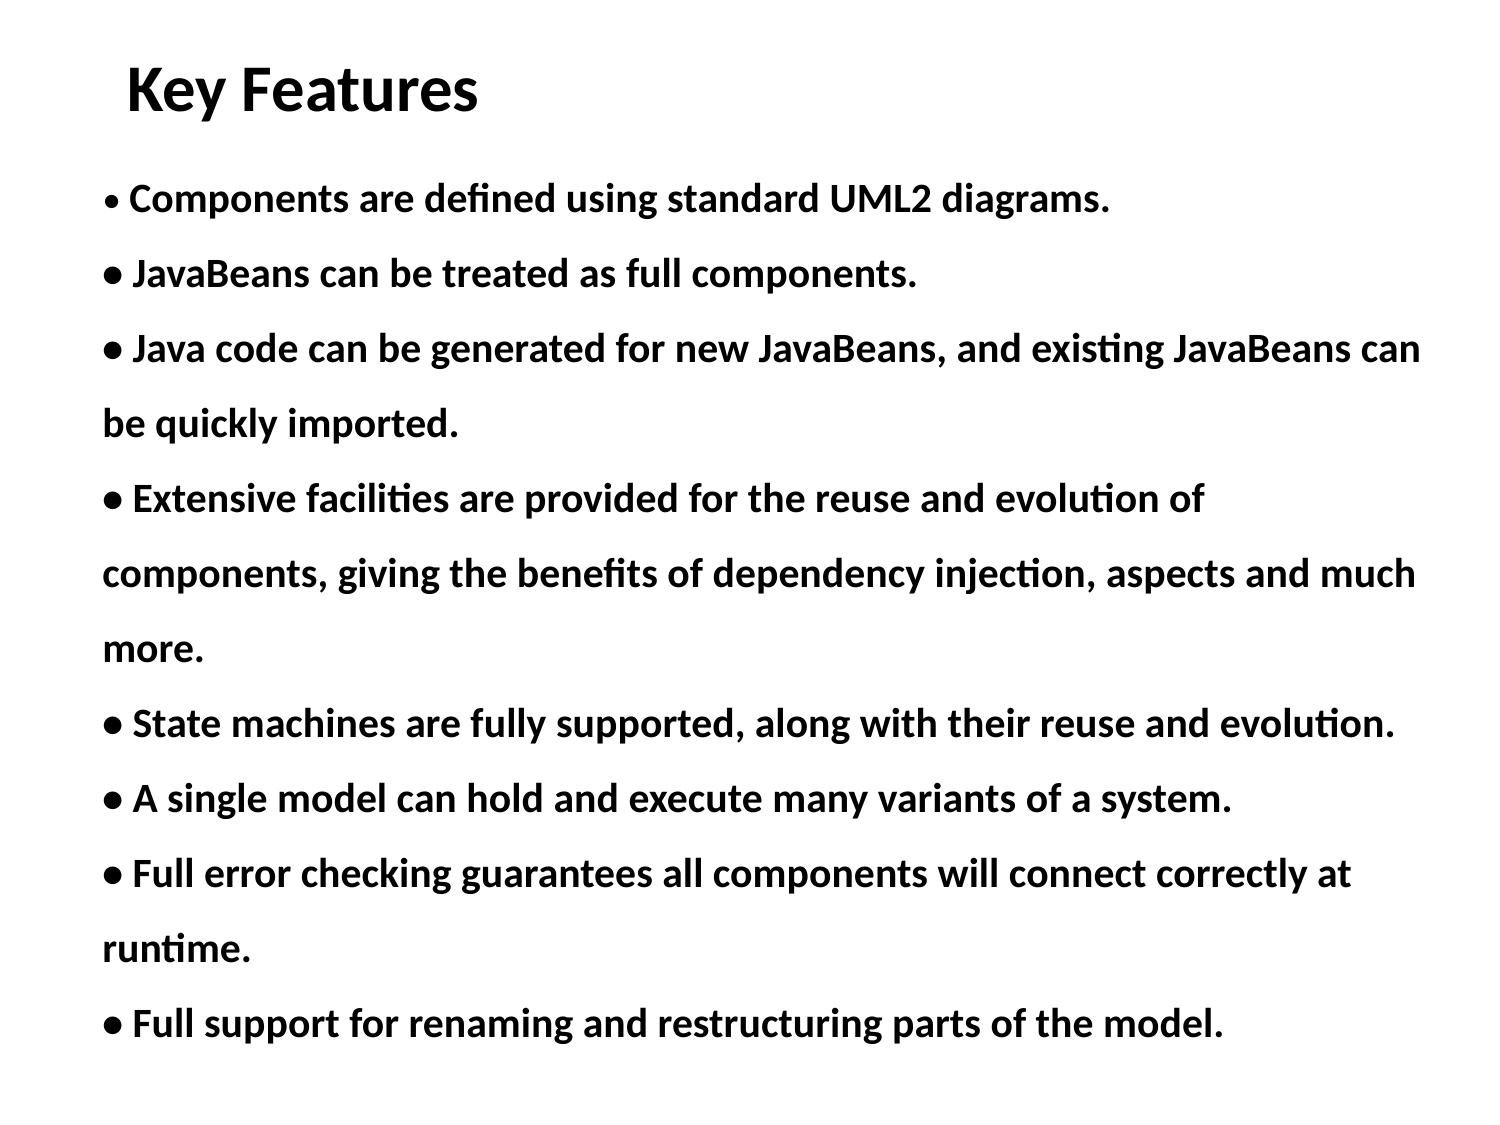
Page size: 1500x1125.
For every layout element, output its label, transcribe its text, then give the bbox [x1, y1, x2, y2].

text_box Key Features [112, 37, 513, 133]
text_box • Components are defined using standard UML2 diagrams. • JavaBeans can be treated as full components. • Java code can be generated for new JavaBeans, and existing JavaBeans can be quickly imported. • Extensive facilities are provided for the reuse and evolution of components, giving the benefits of dependency injection, aspects and much more. • State machines are fully supported, along with their reuse and evolution. • A single model can hold and execute many variants of a system. • Full error checking guarantees all components will connect correctly at runtime. • Full support for renaming and restructuring parts of the model. [87, 138, 1438, 1054]
